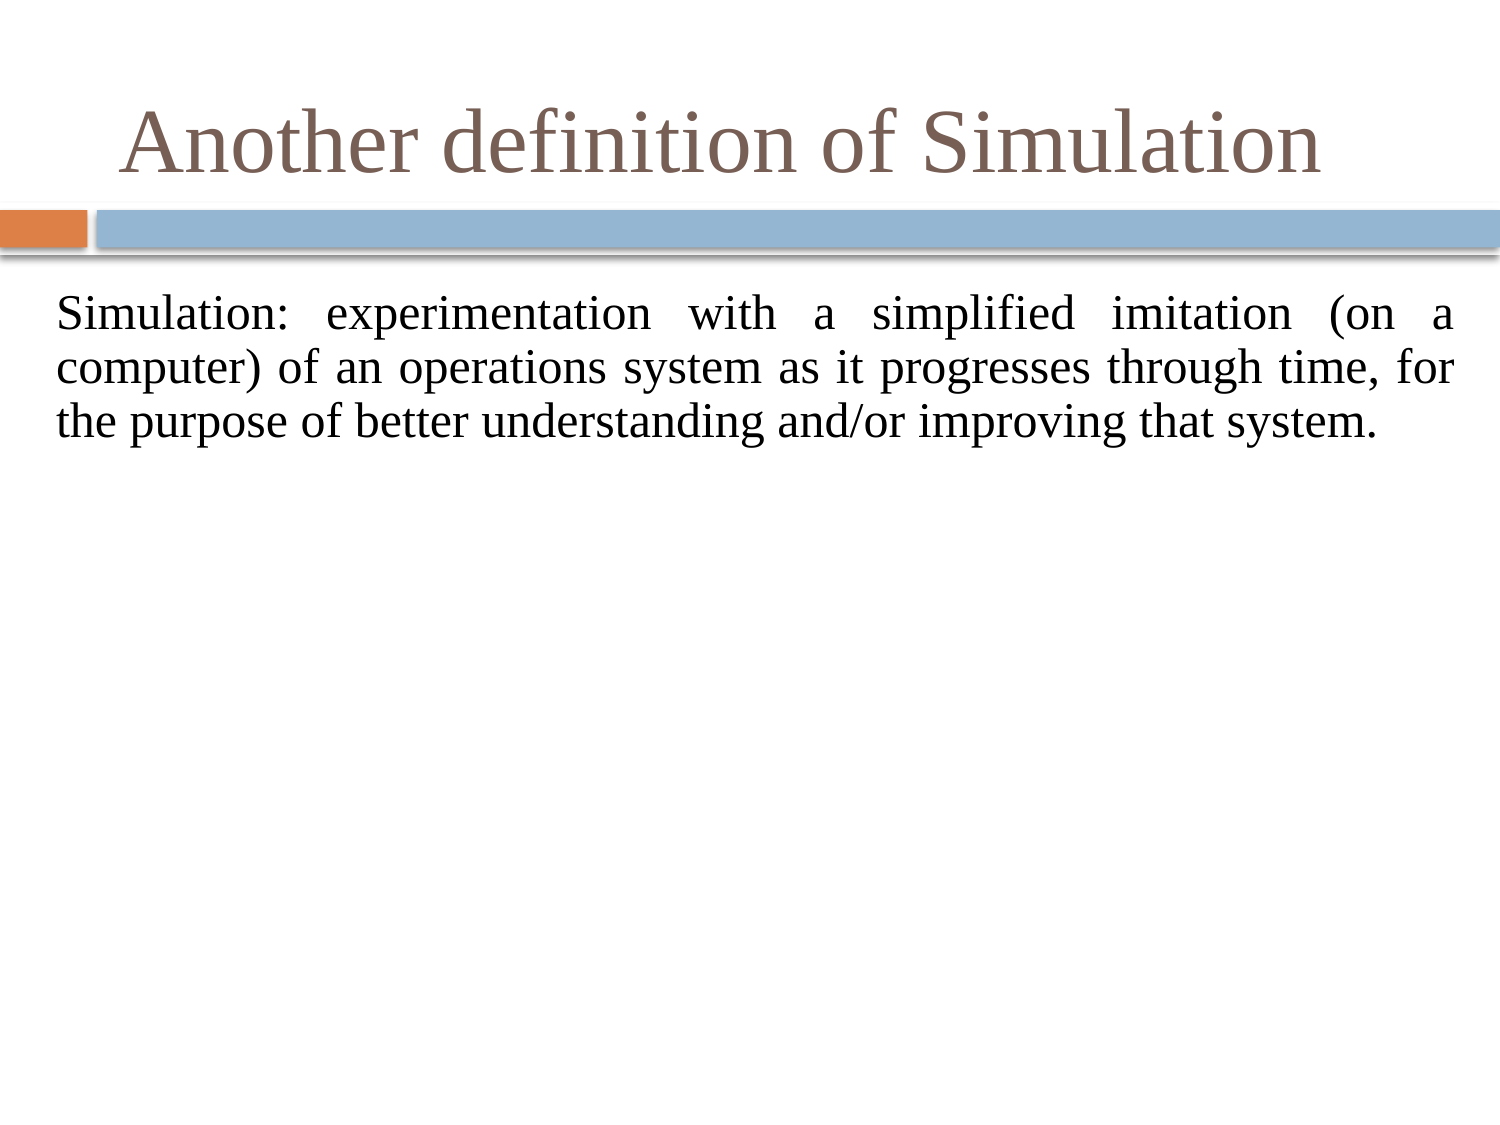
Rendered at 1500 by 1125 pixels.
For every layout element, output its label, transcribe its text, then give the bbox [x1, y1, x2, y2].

text_box Simulation: experimentation with a simplified imitation (on a computer) of an operations system as it progresses through time, for the purpose of better understanding and/or improving that system. [41, 278, 1471, 456]
title Another definition of Simulation [103, 72, 1397, 213]
